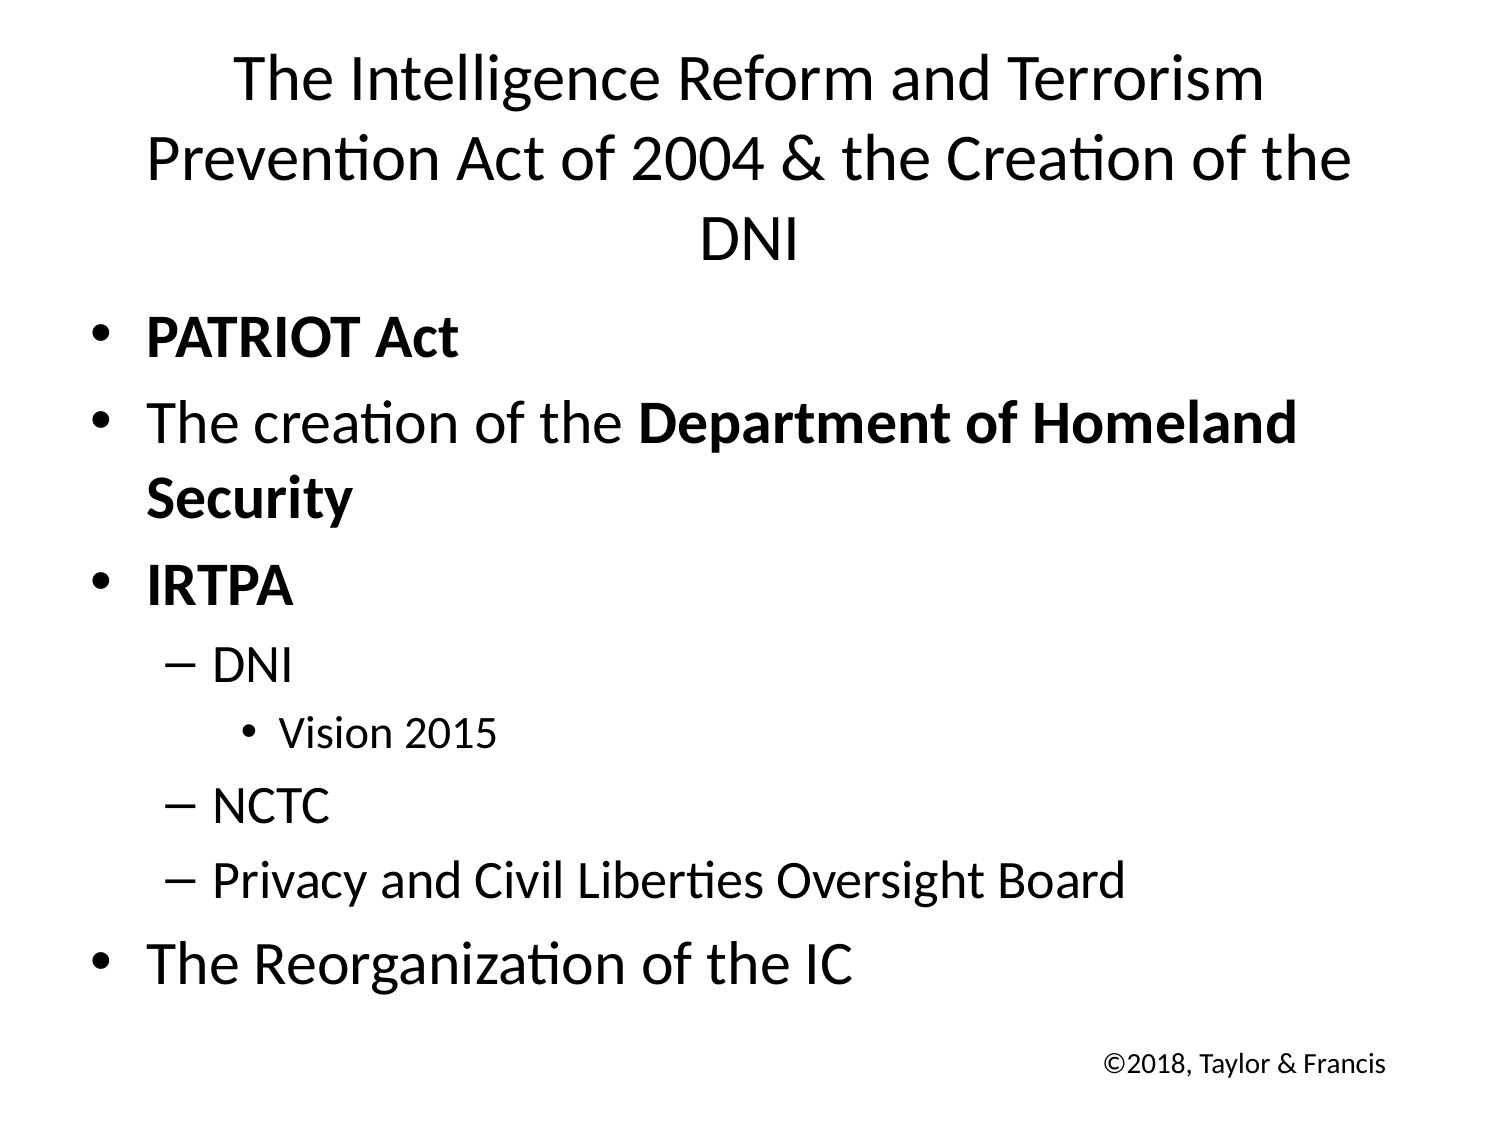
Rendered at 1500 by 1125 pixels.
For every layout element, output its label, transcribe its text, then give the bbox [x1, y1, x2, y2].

list PATRIOT Act The creation of the Department of Homeland Security IRTPA DNI Vision 2015 NCTC Privacy and Civil Liberties Oversight Board The Reorganization of the IC [75, 287, 1425, 1005]
title The Intelligence Reform and Terrorism Prevention Act of 2004 & the Creation of the DNI [75, 75, 1425, 233]
text_box ©2018, Taylor & Francis [1087, 1037, 1463, 1082]
